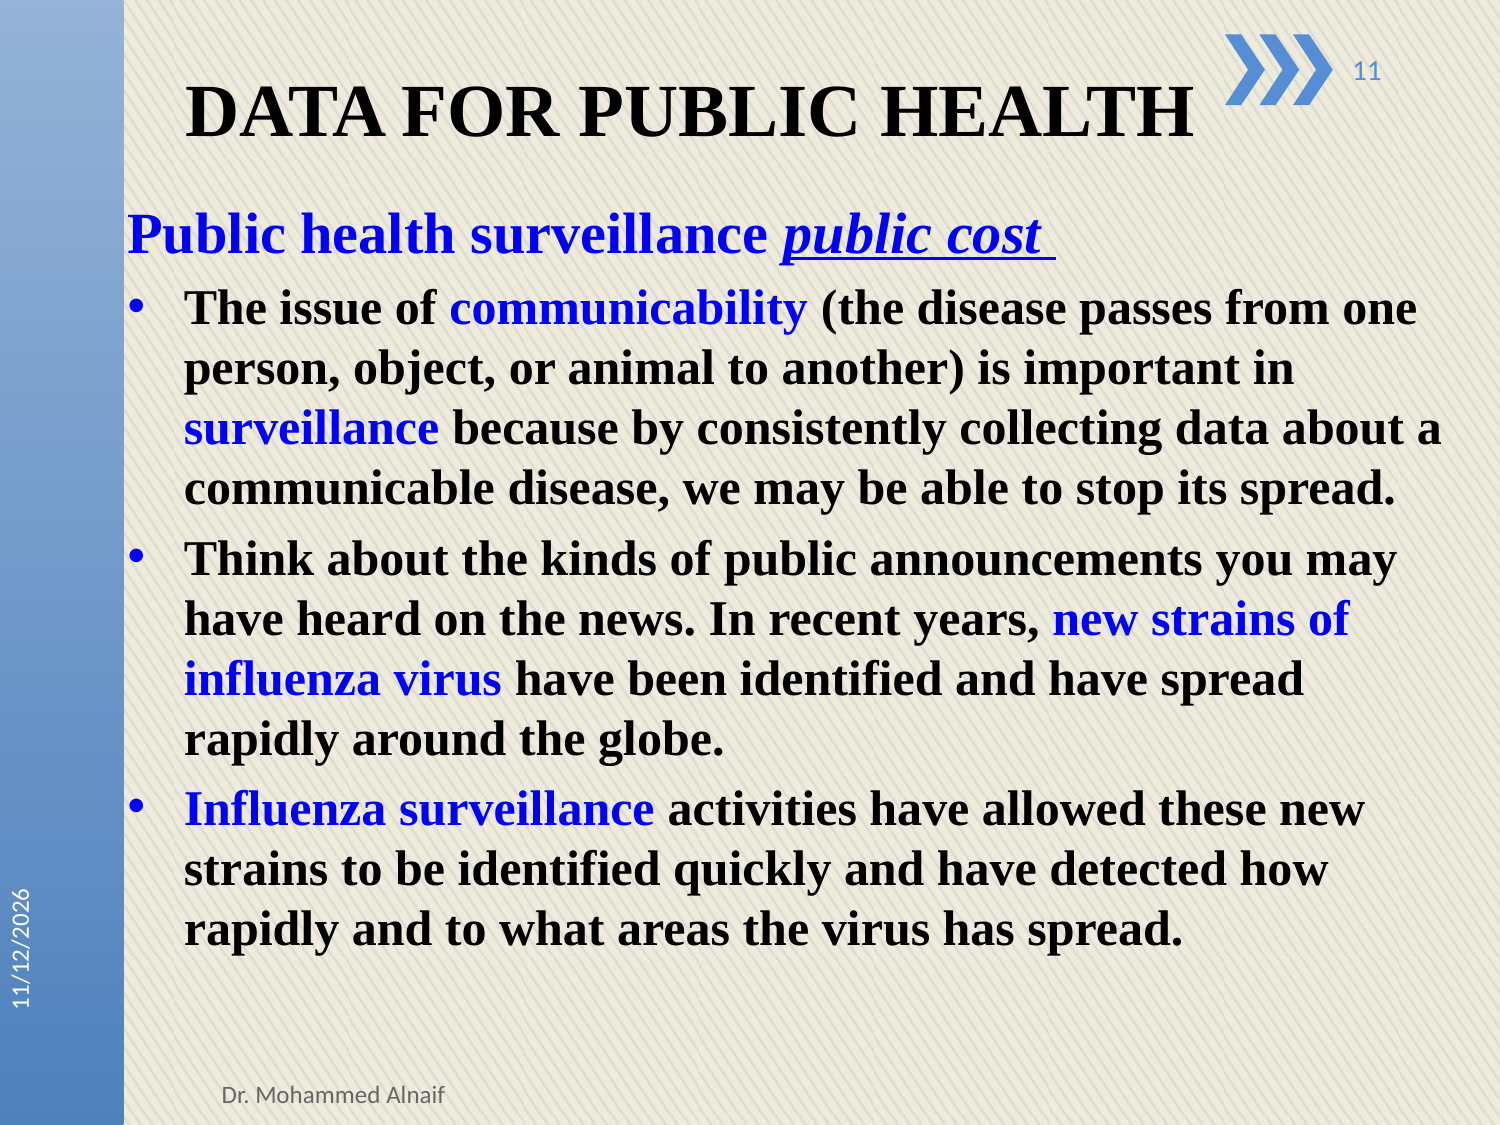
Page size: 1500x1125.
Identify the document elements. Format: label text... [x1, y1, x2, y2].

title DATA FOR PUBLIC HEALTH [125, 37, 1226, 159]
slide_number 11 [1337, 38, 1466, 99]
subtitle Public health surveillance public cost The issue of communicability (the disease passes from one person, object, or animal to another) is important in surveillance because by consistently collecting data about a communicable disease, we may be able to stop its spread. Think about the kinds of public announcements you may have heard on the news. In recent years, new strains of influenza virus have been identified and have spread rapidly around the globe. Influenza surveillance activities have allowed these new strains to be identified quickly and have detected how rapidly and to what areas the virus has spread. [112, 187, 1463, 1038]
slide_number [0, 594, 38, 1026]
footer Dr. Mohammed Alnaif [206, 1074, 1382, 1113]
